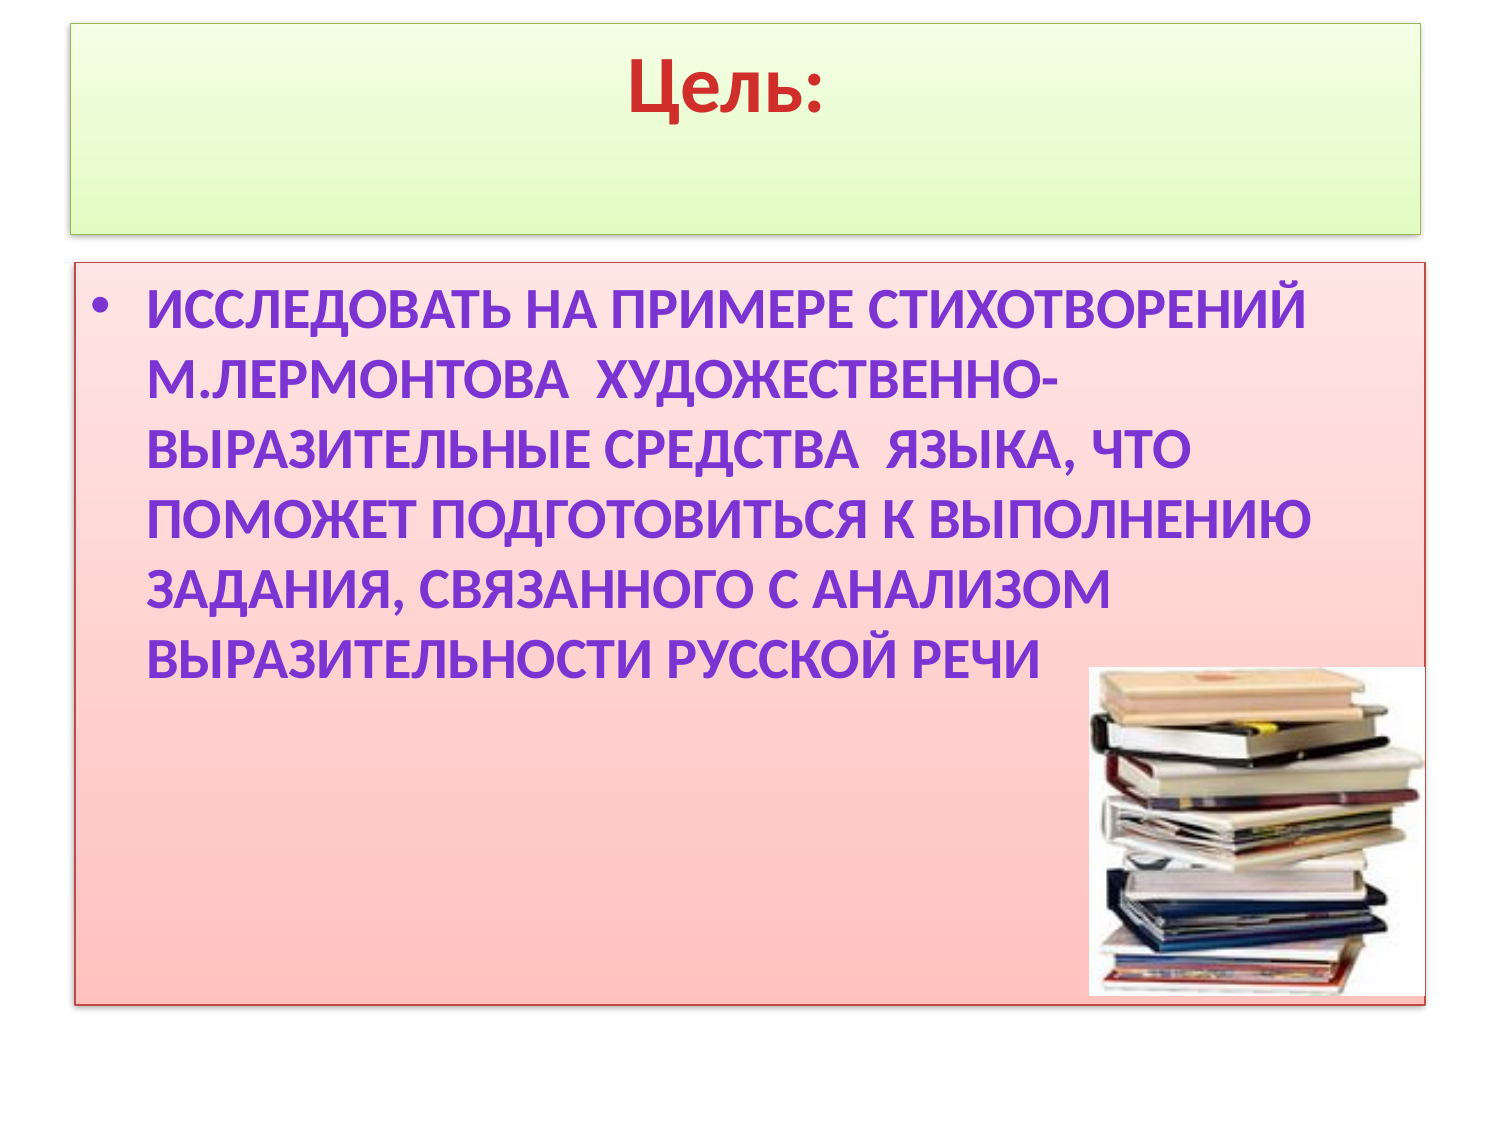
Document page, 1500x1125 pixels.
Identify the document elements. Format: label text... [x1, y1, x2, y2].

title Цель: [70, 23, 1421, 235]
list Исследовать на примере стихотворений М.Лермонтова художественно-выразительные средства языка, что поможет подготовиться к выполнению задания, связанного с анализом выразительности русской речи [74, 262, 1426, 1006]
picture [1089, 667, 1426, 997]
